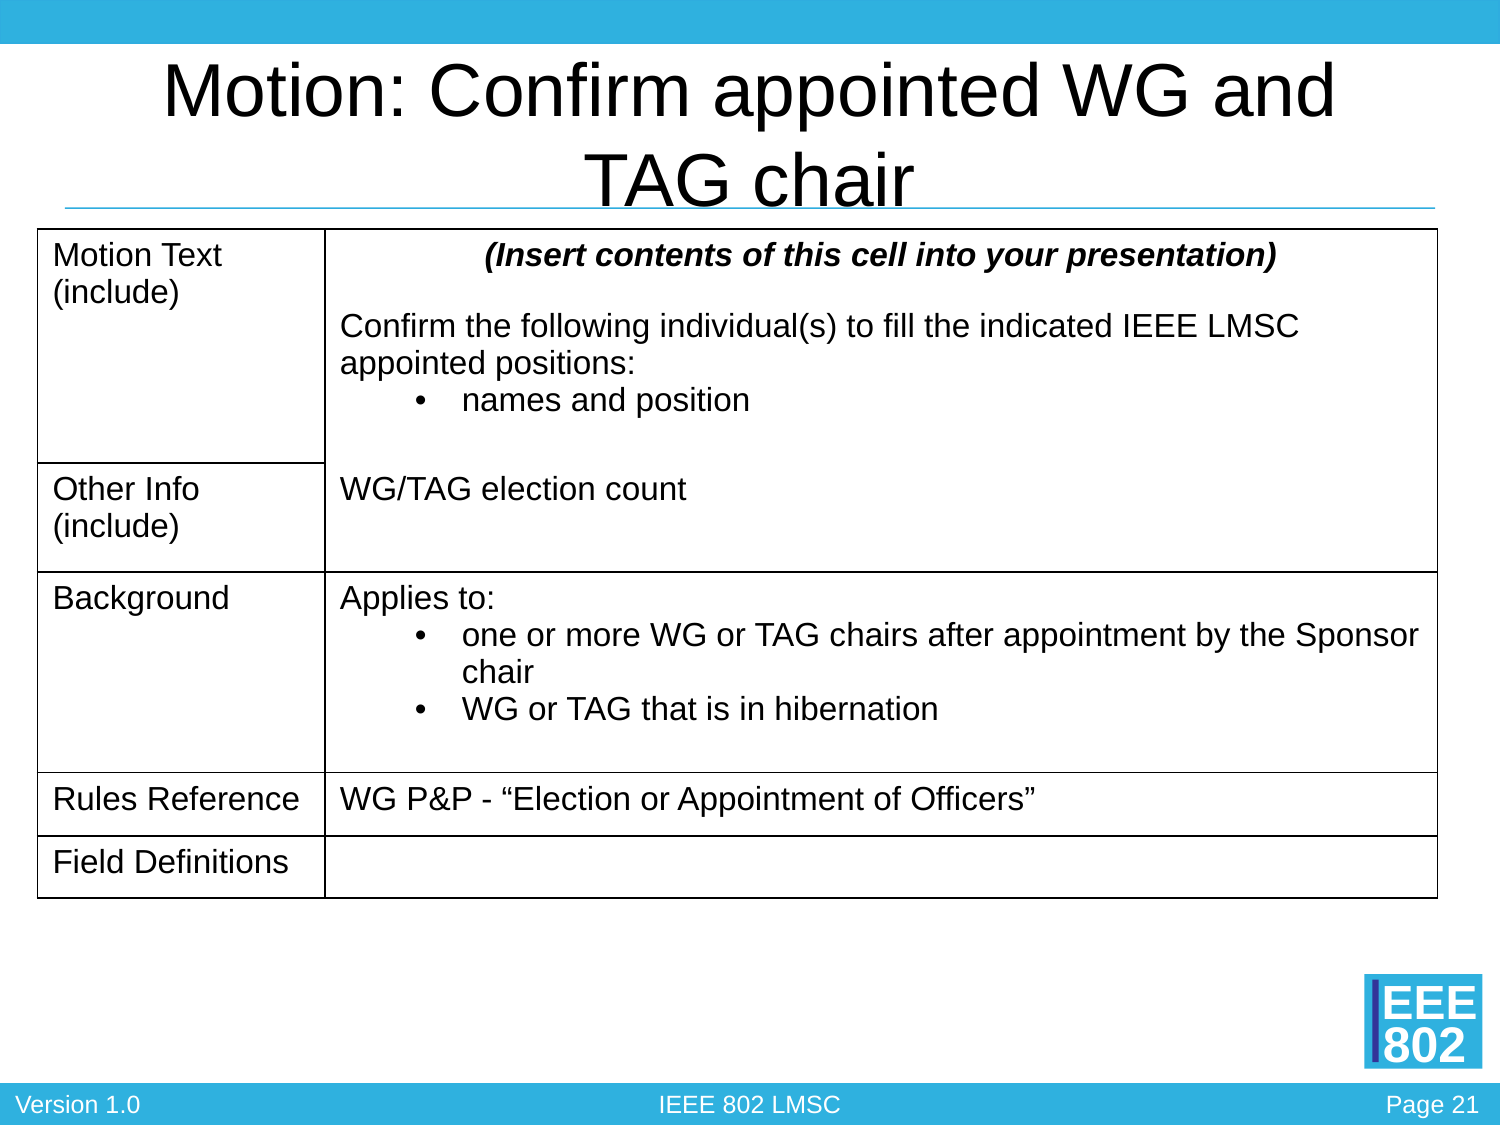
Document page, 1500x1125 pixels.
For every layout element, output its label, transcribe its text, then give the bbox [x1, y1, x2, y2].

table_cell Rules Reference [38, 773, 324, 835]
table_cell [326, 837, 1437, 897]
table_cell Applies to: one or more WG or TAG chairs after appointment by the Sponsor chair WG or TAG that is in hibernation [326, 573, 1437, 772]
table_cell Background [38, 573, 324, 772]
table_header Motion Text (include) [38, 230, 324, 462]
table_cell WG P&P - “Election or Appointment of Officers” [326, 773, 1437, 835]
table_cell WG/TAG election count [326, 463, 1437, 571]
title Motion: Confirm appointed WG and TAG chair [75, 66, 1425, 197]
table_cell Field Definitions [38, 837, 324, 897]
table_cell Other Info (include) [38, 464, 324, 571]
table_header (Insert contents of this cell into your presentation) [326, 230, 1437, 300]
table_cell Confirm the following individual(s) to fill the indicated IEEE LMSC appointed positions: names and position [326, 300, 1437, 463]
